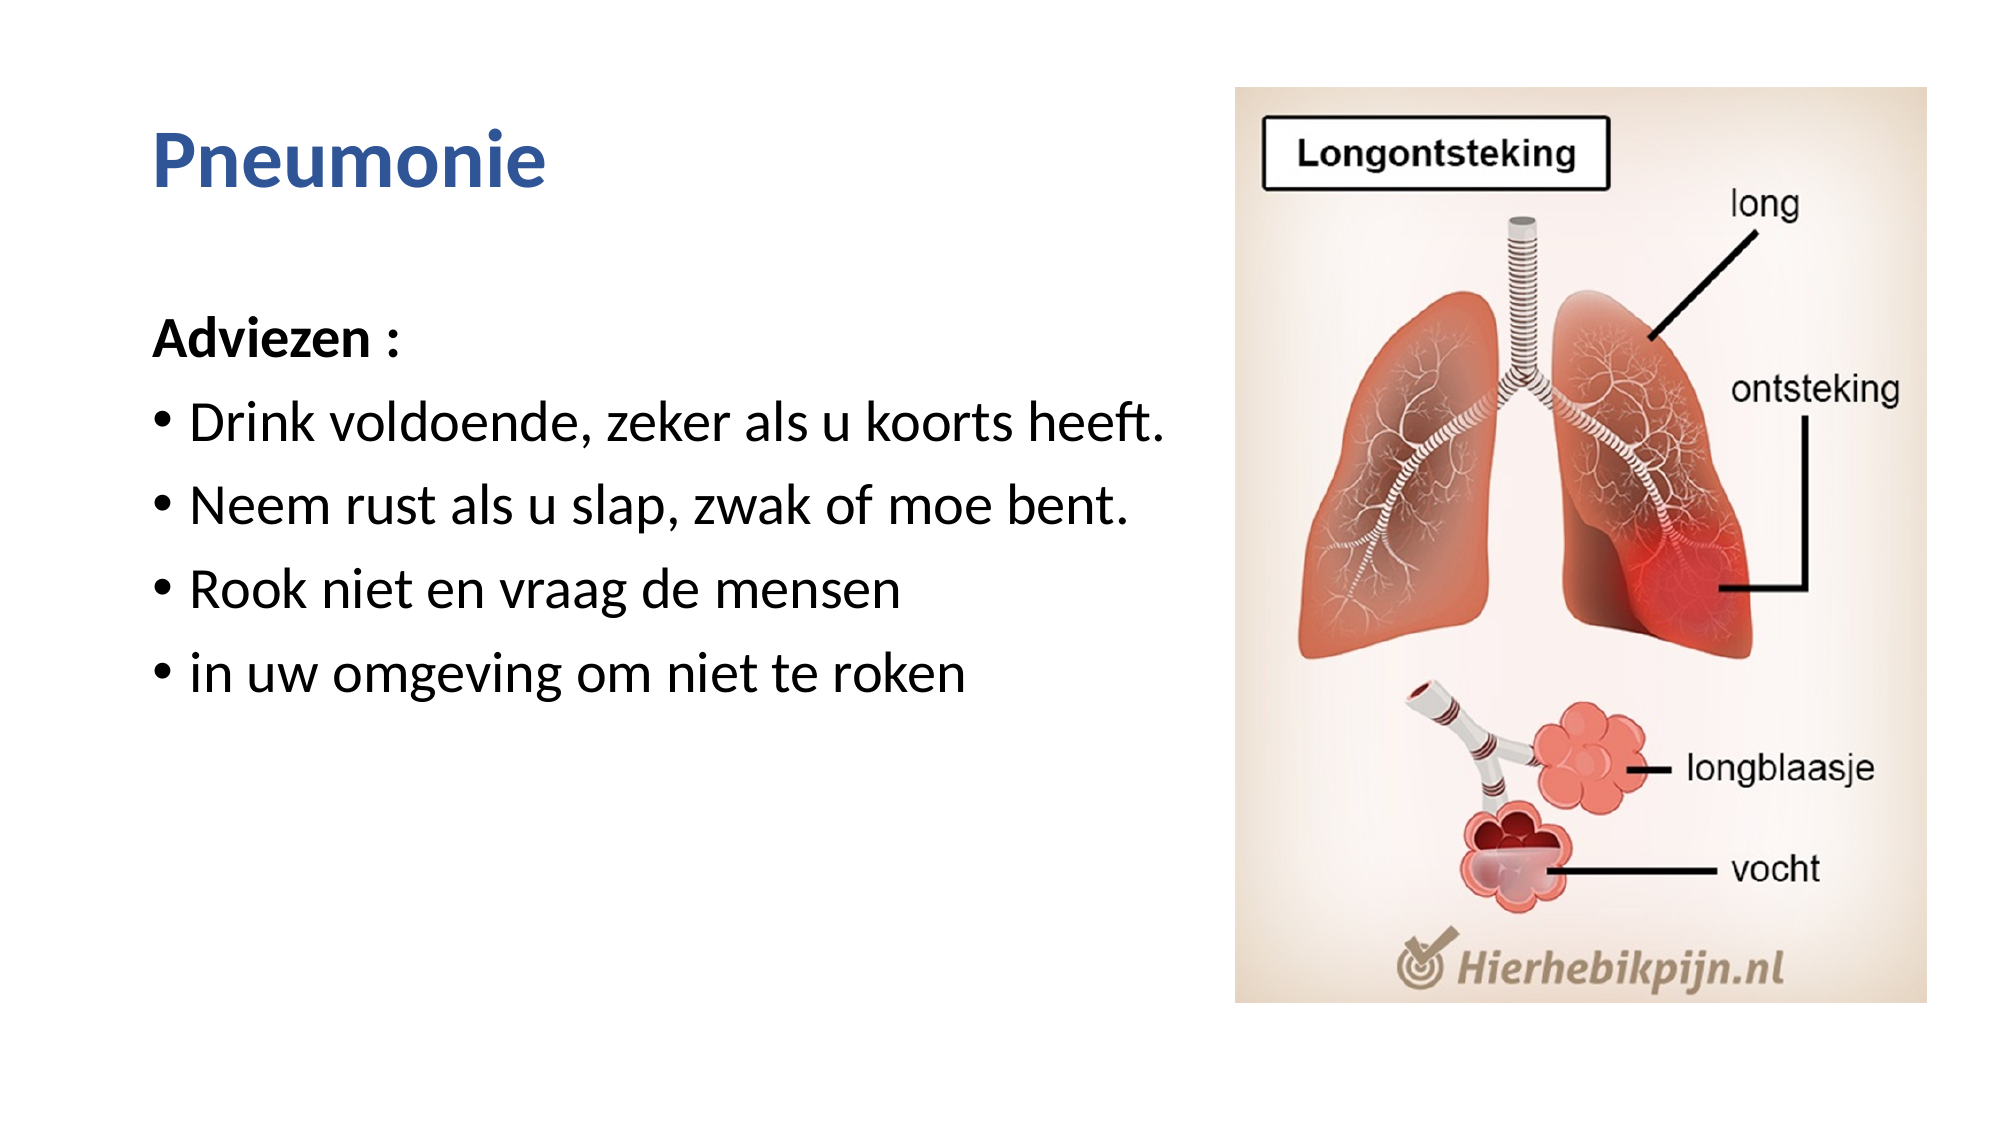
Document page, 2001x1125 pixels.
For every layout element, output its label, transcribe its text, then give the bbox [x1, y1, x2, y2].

title Pneumonie [137, 52, 1863, 270]
picture [1235, 87, 1927, 1003]
list Adviezen : Drink voldoende, zeker als u koorts heeft. Neem rust als u slap, zwak of moe bent. Rook niet en vraag de mensen in uw omgeving om niet te roken [137, 299, 1863, 1014]
